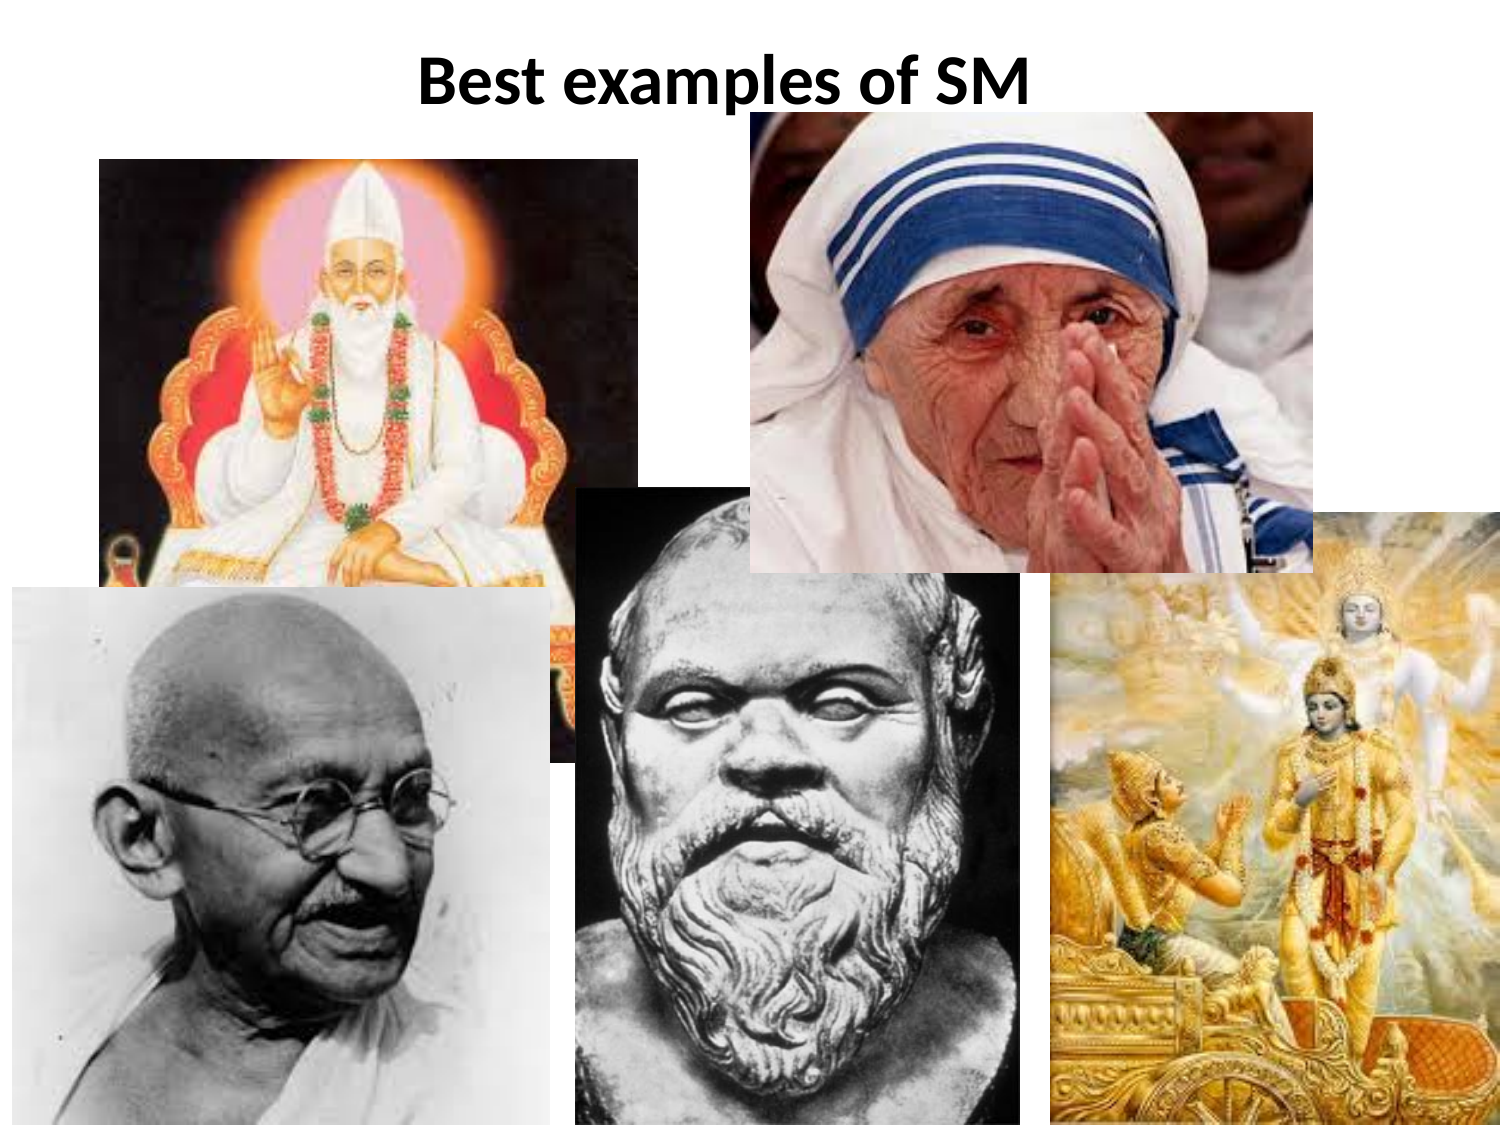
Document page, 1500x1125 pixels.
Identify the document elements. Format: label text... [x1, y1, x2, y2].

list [99, 158, 638, 763]
title Best examples of SM [50, 24, 1400, 213]
picture [12, 587, 551, 1125]
picture [574, 112, 1500, 1125]
